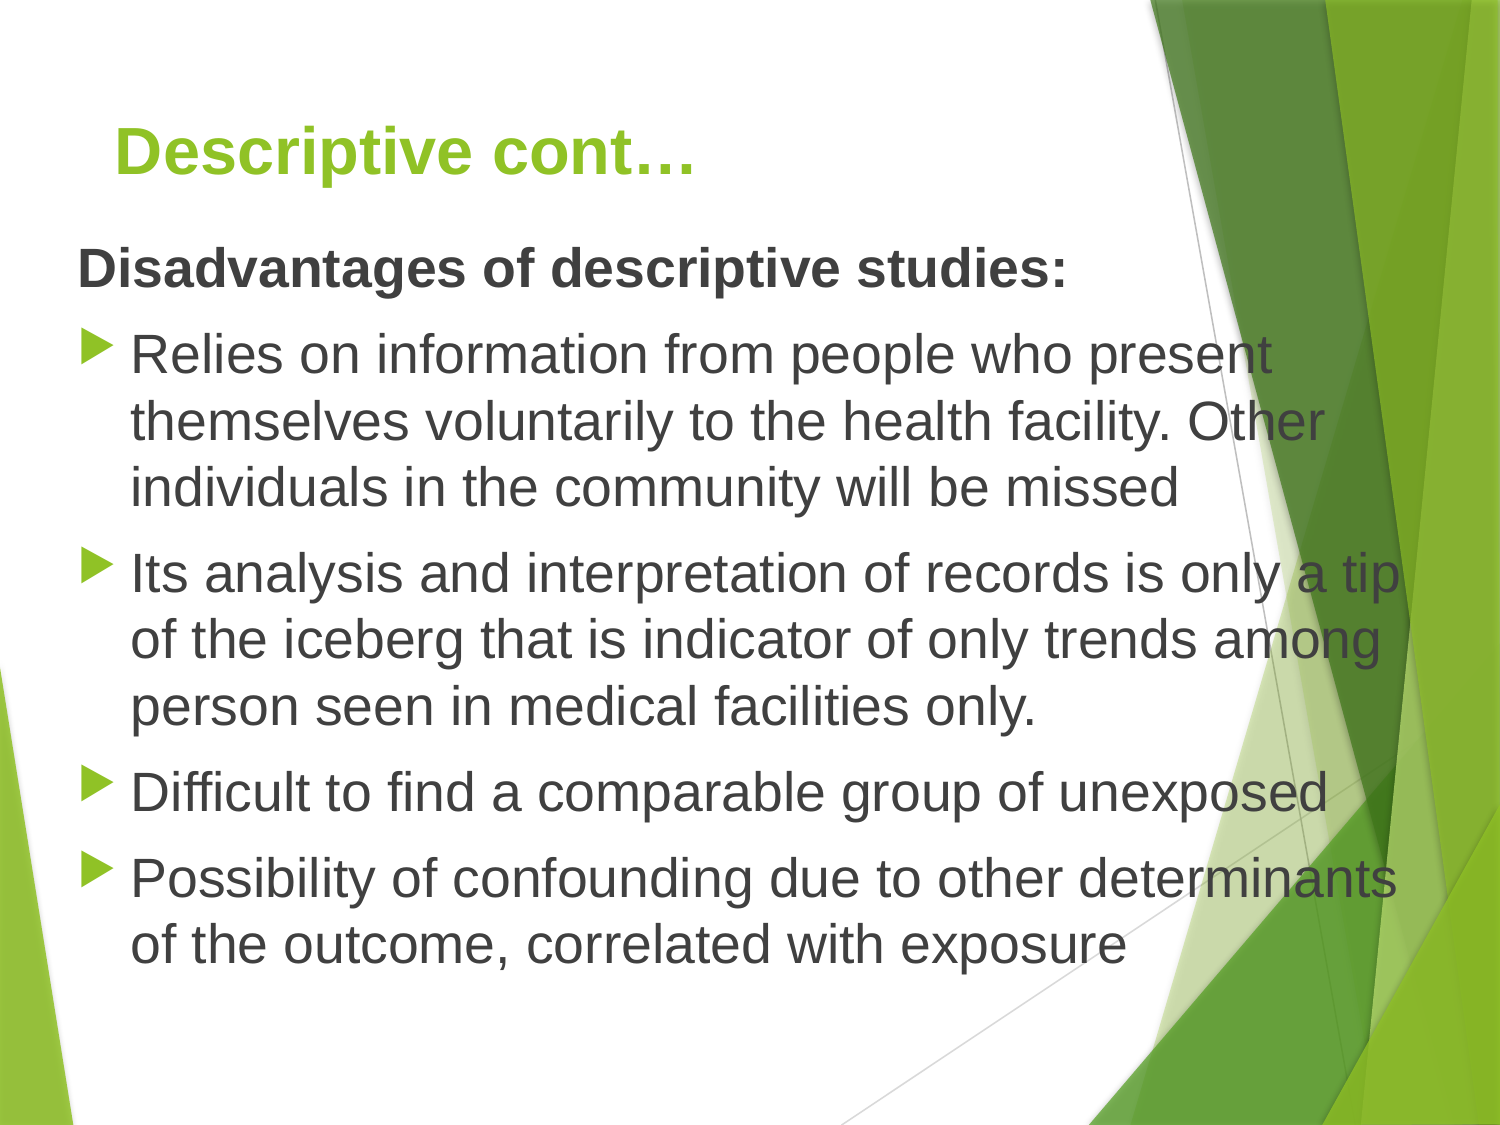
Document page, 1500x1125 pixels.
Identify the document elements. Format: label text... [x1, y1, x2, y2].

title Descriptive cont… [99, 99, 1400, 224]
list Disadvantages of descriptive studies: Relies on information from people who present themselves voluntarily to the health facility. Other individuals in the community will be missed Its analysis and interpretation of records is only a tip of the iceberg that is indicator of only trends among person seen in medical facilities only. Difficult to find a comparable group of unexposed Possibility of confounding due to other determinants of the outcome, correlated with exposure [62, 224, 1425, 1050]
